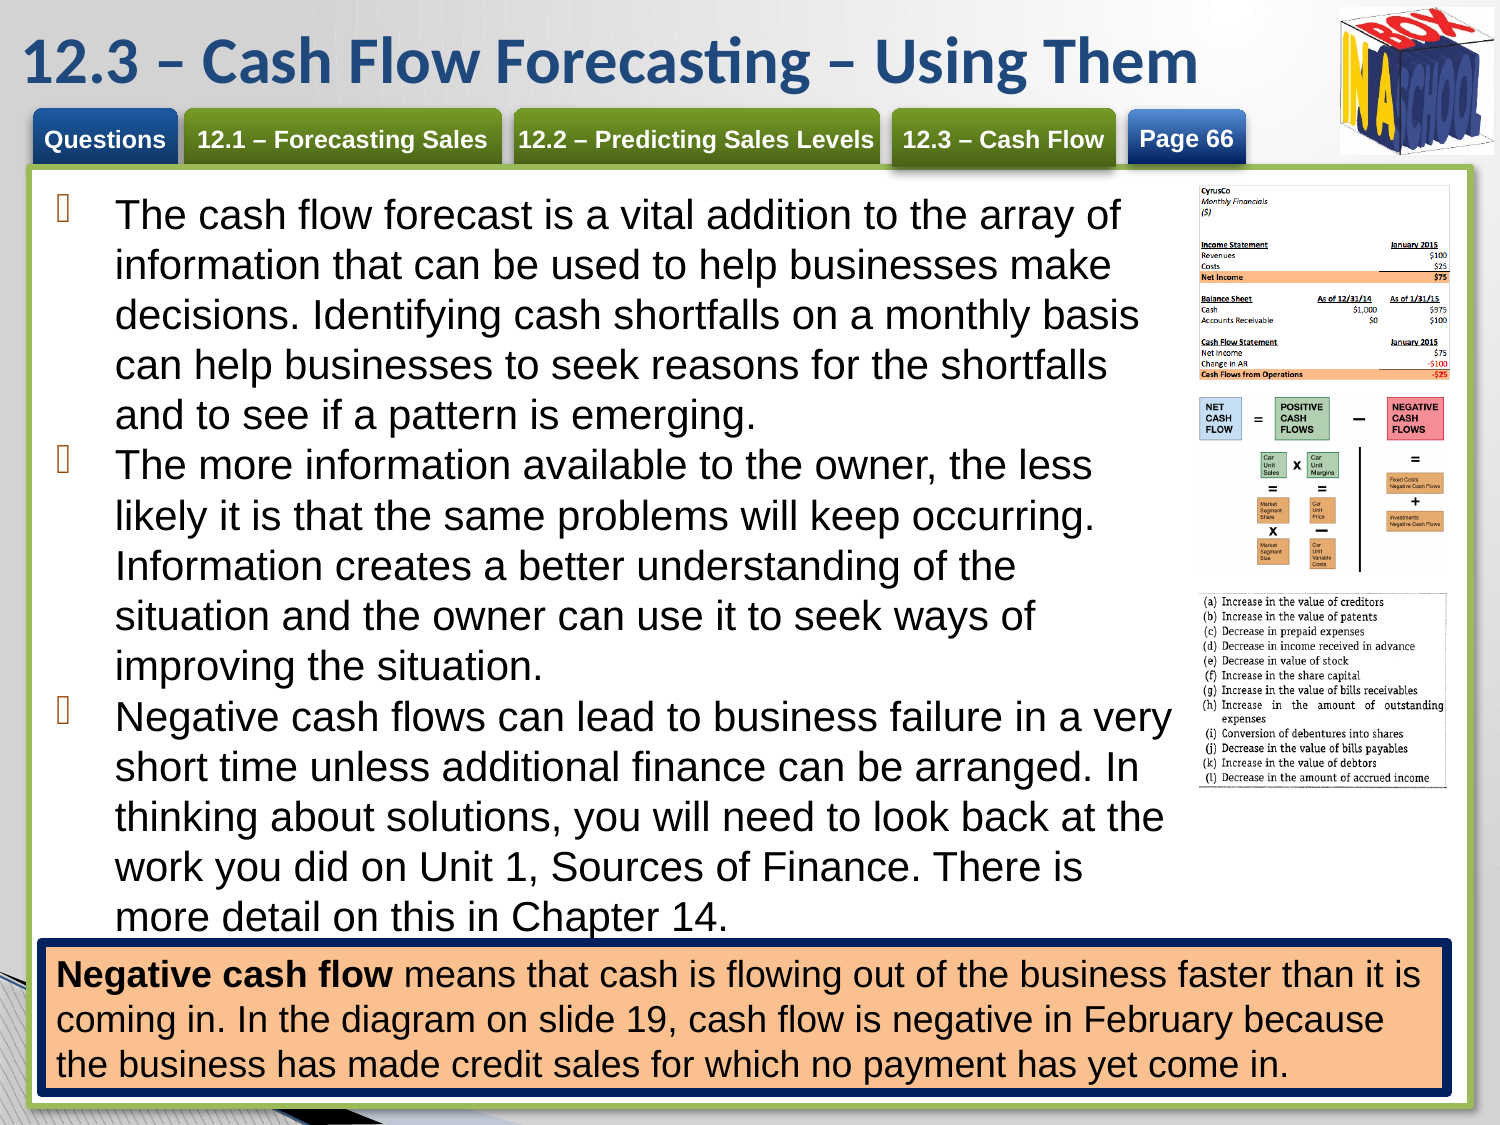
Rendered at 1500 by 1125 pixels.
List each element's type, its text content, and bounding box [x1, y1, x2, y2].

text_box The cash flow forecast is a vital addition to the array of information that can be used to help businesses make decisions. Identifying cash shortfalls on a monthly basis can help businesses to seek reasons for the shortfalls and to see if a pattern is emerging. The more information available to the owner, the less likely it is that the same problems will keep occurring. Information creates a better understanding of the situation and the owner can use it to seek ways of improving the situation. Negative cash flows can lead to business failure in a very short time unless additional finance can be arranged. In thinking about solutions, you will need to look back at the work you did on Unit 1, Sources of Finance. There is more detail on this in Chapter 14. [41, 179, 1199, 942]
text_box Page 66 [1127, 109, 1247, 165]
picture [1198, 183, 1451, 382]
picture [1340, 7, 1495, 155]
text_box Negative cash flow means that cash is flowing out of the business faster than it is coming in. In the diagram on slide 19, cash flow is negative in February because the business has made credit sales for which no payment has yet come in. [41, 942, 1447, 1093]
picture [1198, 593, 1448, 791]
title 12.3 – Cash Flow Forecasting – Using Them [5, 11, 1270, 102]
picture [281, 1114, 303, 1125]
picture [1198, 396, 1448, 575]
